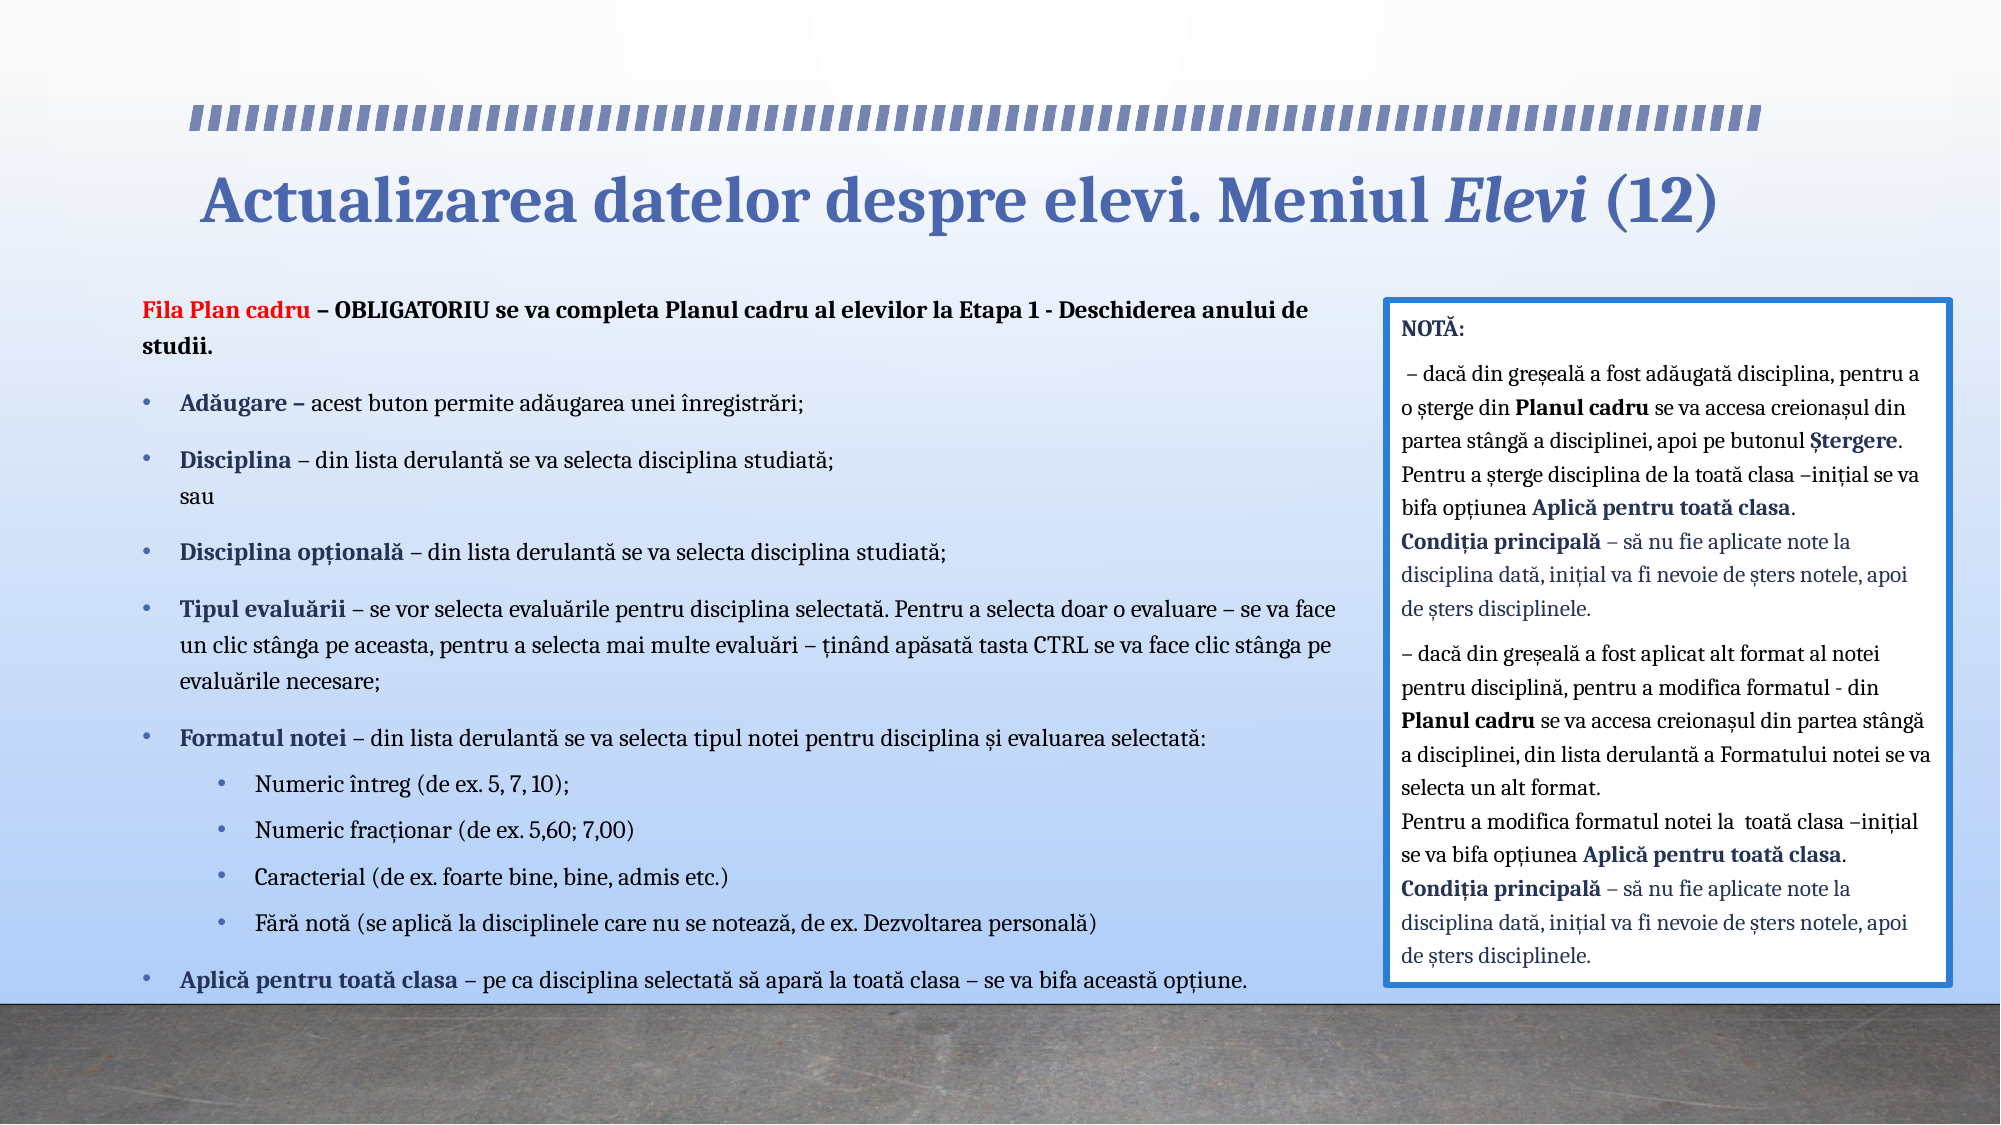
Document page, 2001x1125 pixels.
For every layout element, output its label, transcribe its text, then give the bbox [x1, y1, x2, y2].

list Fila Plan cadru – OBLIGATORIU se va completa Planul cadru al elevilor la Etapa 1 - Deschiderea anului de studii. Adăugare – acest buton permite adăugarea unei înregistrări; Disciplina – din lista derulantă se va selecta disciplina studiată; sau Disciplina opțională – din lista derulantă se va selecta disciplina studiată; Tipul evaluării – se vor selecta evaluările pentru disciplina selectată. Pentru a selecta doar o evaluare – se va face un clic stânga pe aceasta, pentru a selecta mai multe evaluări – ținând apăsată tasta CTRL se va face clic stânga pe evaluările necesare; Formatul notei – din lista derulantă se va selecta tipul notei pentru disciplina și evaluarea selectată: Numeric întreg (de ex. 5, 7, 10); Numeric fracționar (de ex. 5,60; 7,00) Caracterial (de ex. foarte bine, bine, admis etc.) Fără notă (se aplică la disciplinele care nu se notează, de ex. Dezvoltarea personală) Aplică pentru toată clasa – pe ca disciplina selectată să apară la toată clasa – se va bifa această opțiune. [127, 280, 1358, 966]
picture [0, 1004, 2000, 1124]
title Actualizarea datelor despre elevi. Meniul Elevi (12) [185, 157, 1873, 331]
list NOTĂ: – dacă din greșeală a fost adăugată disciplina, pentru a o șterge din Planul cadru se va accesa creionașul din partea stângă a disciplinei, apoi pe butonul Ștergere. Pentru a șterge disciplina de la toată clasa –inițial se va bifa opțiunea Aplică pentru toată clasa. Condiția principală – să nu fie aplicate note la disciplina dată, inițial va fi nevoie de șters notele, apoi de șters disciplinele. – dacă din greșeală a fost aplicat alt format al notei pentru disciplină, pentru a modifica formatul - din Planul cadru se va accesa creionașul din partea stângă a disciplinei, din lista derulantă a Formatului notei se va selecta un alt format. Pentru a modifica formatul notei la toată clasa –inițial se va bifa opțiunea Aplică pentru toată clasa. Condiția principală – să nu fie aplicate note la disciplina dată, inițial va fi nevoie de șters notele, apoi de șters disciplinele. [1383, 297, 1953, 988]
